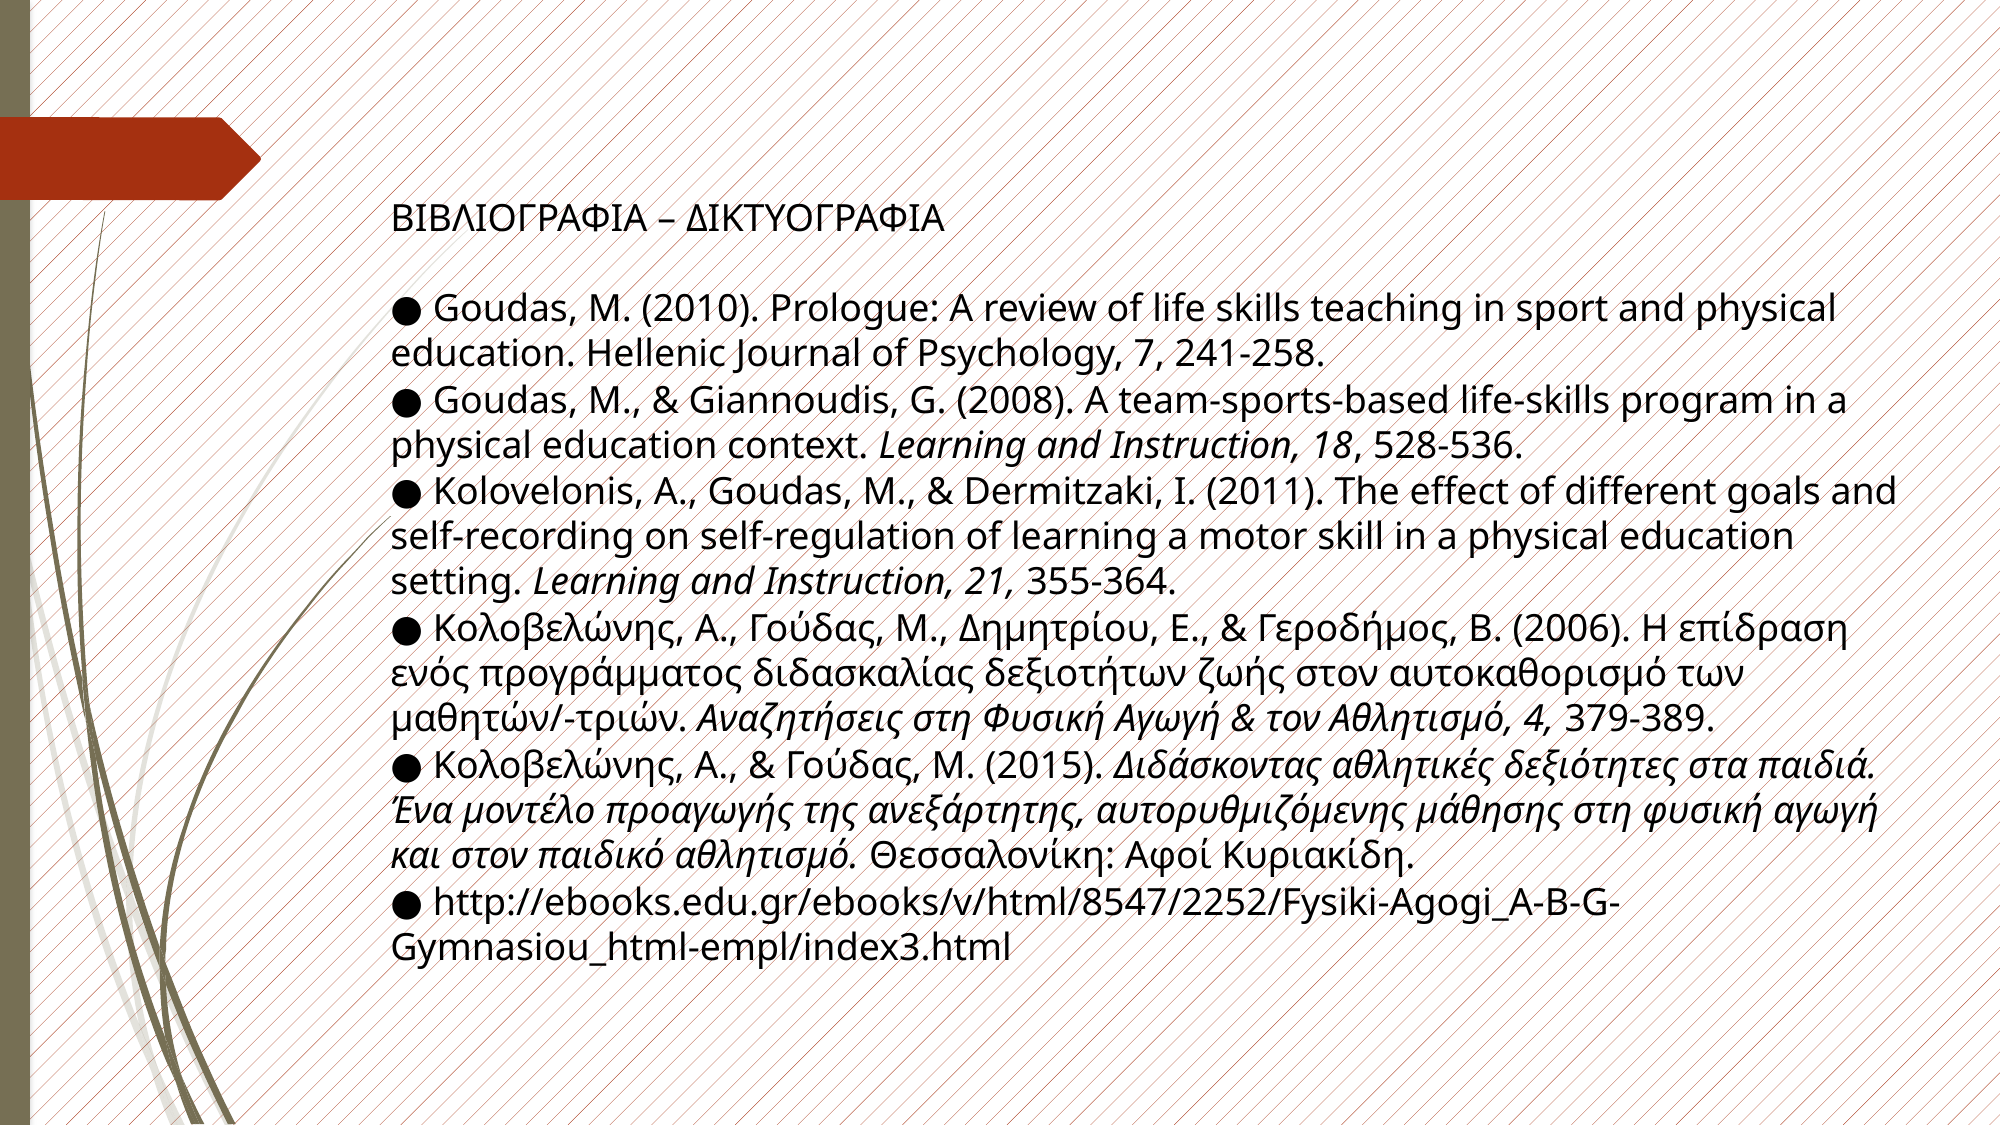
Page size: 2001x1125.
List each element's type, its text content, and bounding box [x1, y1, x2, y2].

text_box ΒΙΒΛΙΟΓΡΑΦΙΑ – ΔΙΚΤΥΟΓΡΑΦΙΑ ● Goudas, M. (2010). Prologue: A review of life skills teaching in sport and physical education. Hellenic Journal of Psychology, 7, 241-258. ● Goudas, M., & Giannoudis, G. (2008). A team-sports-based life-skills program in a physical education context. Learning and Instruction, 18, 528-536. ● Kolovelonis, A., Goudas, M., & Dermitzaki, I. (2011). The effect of different goals and self-recording on self-regulation of learning a motor skill in a physical education setting. Learning and Instruction, 21, 355-364. ● Κολοβελώνης, Α., Γούδας, Μ., Δημητρίου, Ε., & Γεροδήμος, Β. (2006). Η επίδραση ενός προγράμματος διδασκαλίας δεξιοτήτων ζωής στον αυτοκαθορισμό των μαθητών/-τριών. Αναζητήσεις στη Φυσική Αγωγή & τον Αθλητισμό, 4, 379-389. ● Κολοβελώνης, Α., & Γούδας, Μ. (2015). Διδάσκοντας αθλητικές δεξιότητες στα παιδιά. Ένα μοντέλο προαγωγής της ανεξάρτητης, αυτορυθμιζόμενης μάθησης στη φυσική αγωγή και στον παιδικό αθλητισμό. Θεσσαλονίκη: Αφοί Κυριακίδη. ● http://ebooks.edu.gr/ebooks/v/html/8547/2252/Fysiki-Agogi_A-B-G-Gymnasiou_html-empl/index3.html [375, 186, 1940, 1024]
